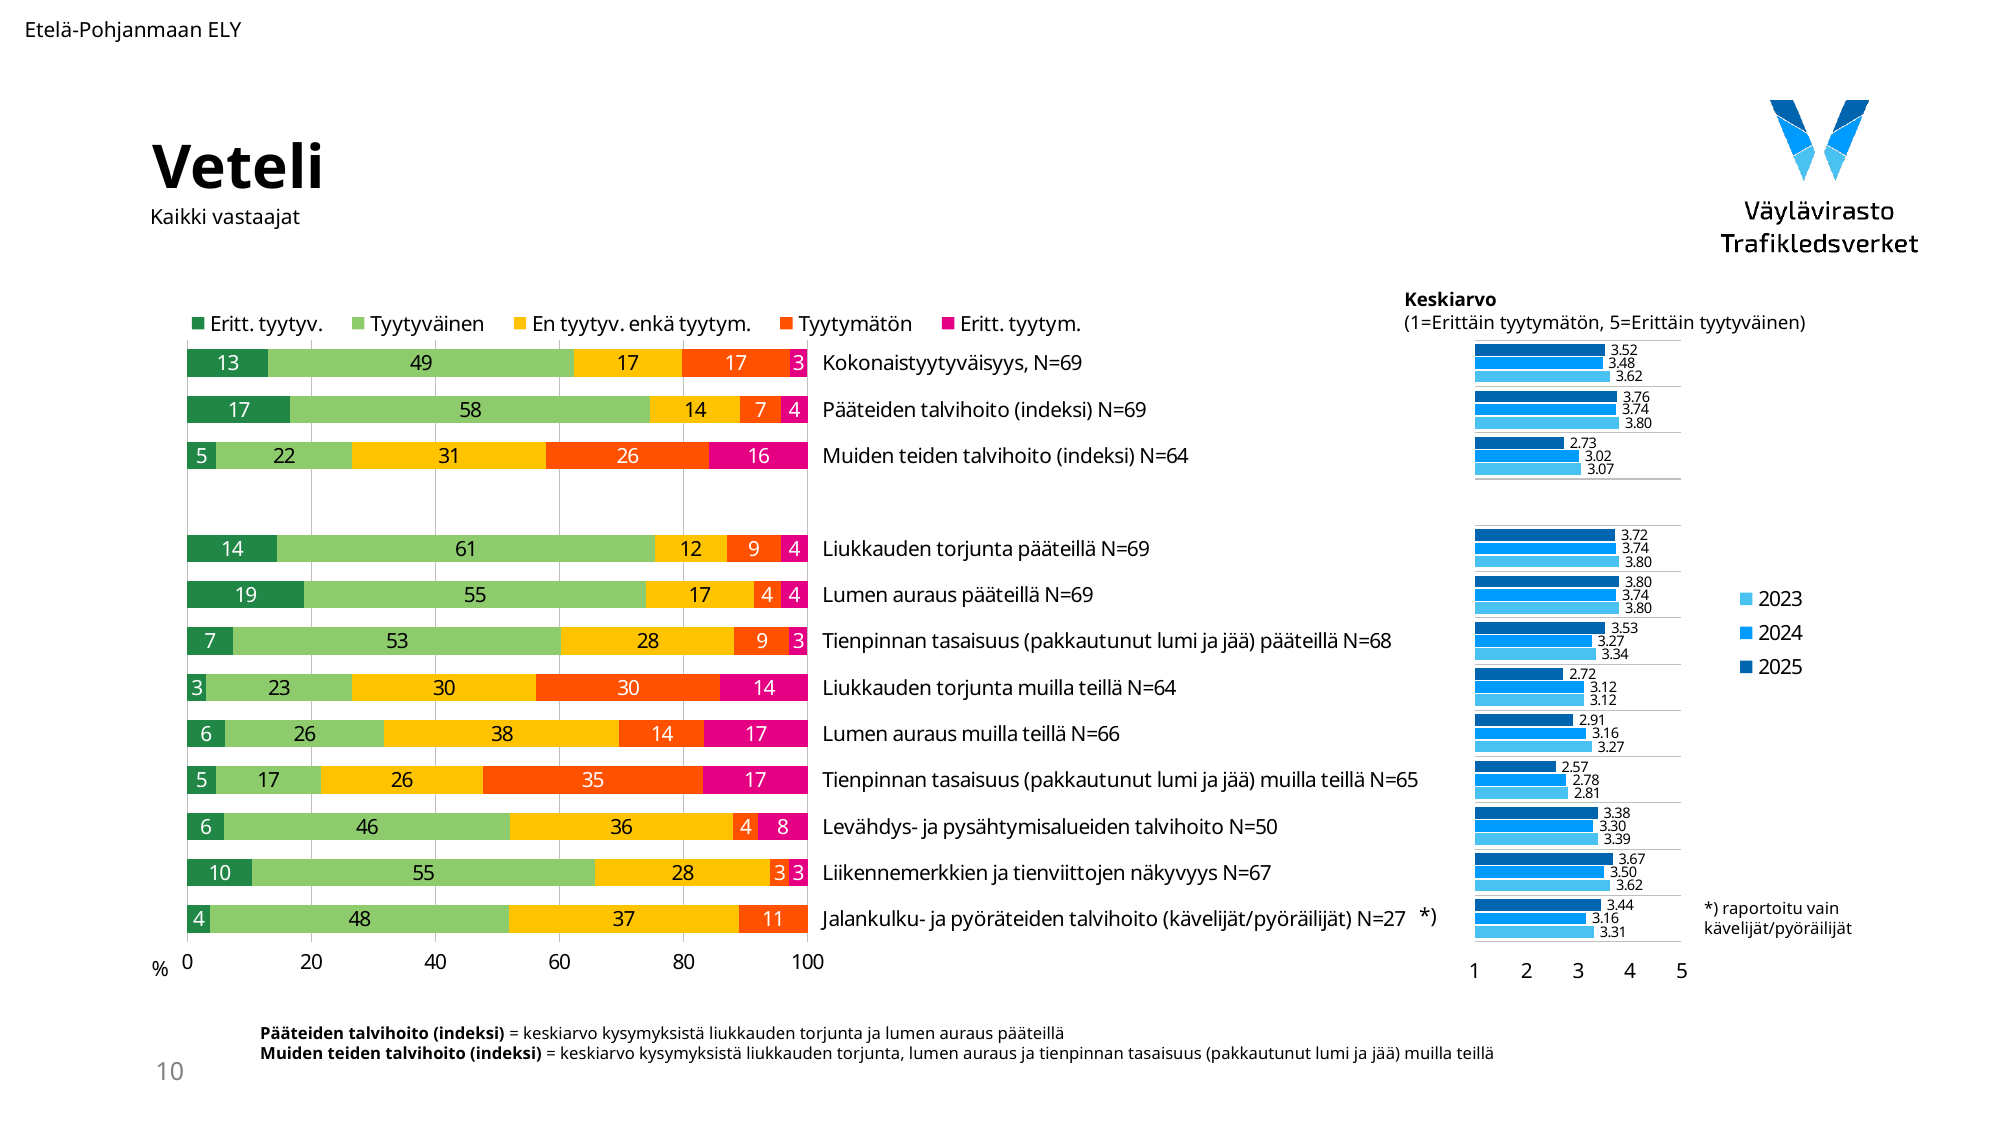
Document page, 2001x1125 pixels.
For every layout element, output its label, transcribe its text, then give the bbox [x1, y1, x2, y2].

text_box Pääteiden talvihoito (indeksi) = keskiarvo kysymyksistä liukkauden torjunta ja lumen auraus pääteillä Muiden teiden talvihoito (indeksi) = keskiarvo kysymyksistä liukkauden torjunta, lumen auraus ja tienpinnan tasaisuus (pakkautunut lumi ja jää) muilla teillä [245, 1015, 1520, 1094]
title Veteli [137, 59, 1555, 278]
text_box Etelä-Pohjanmaan ELY [9, 9, 257, 50]
text_box *) raportoitu vain kävelijät/pyöräilijät [1822, 890, 1868, 945]
chart [168, 281, 1822, 985]
text_box % [136, 948, 184, 989]
text_box Keskiarvo (1=Erittäin tyytymätön, 5=Erittäin tyytyväinen) [1389, 280, 1826, 341]
picture [1682, 62, 1958, 292]
text_box Kaikki vastaajat [135, 196, 315, 237]
footer [0, 1042, 675, 1103]
